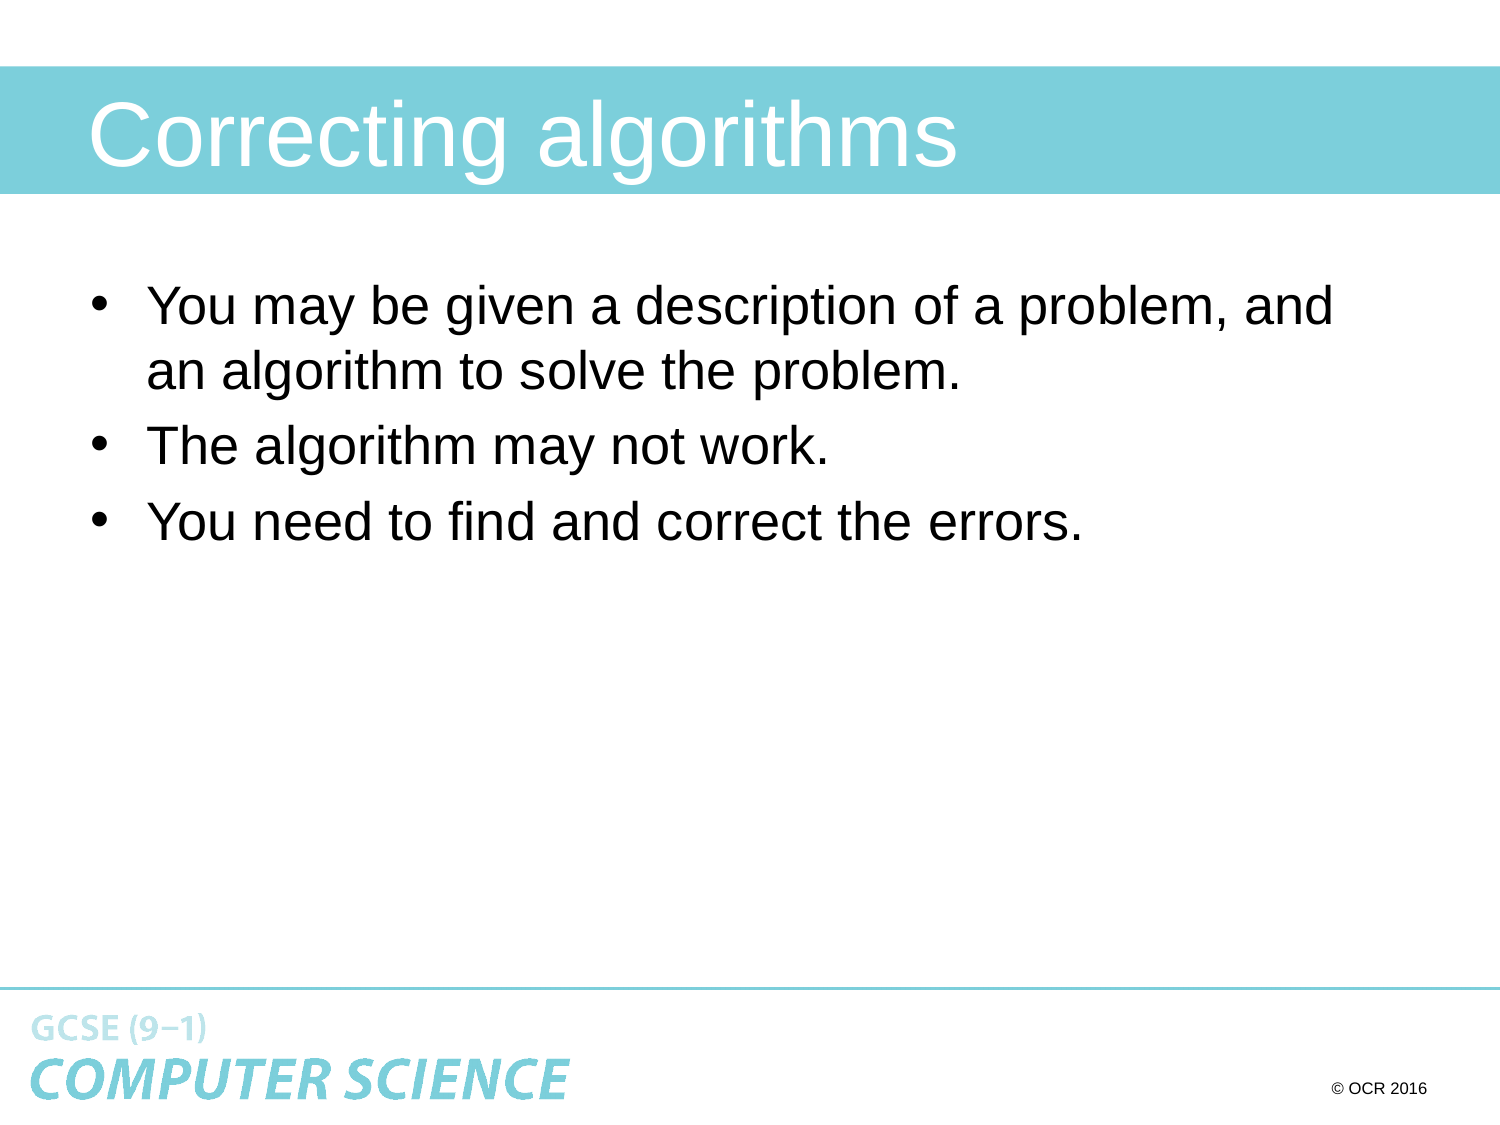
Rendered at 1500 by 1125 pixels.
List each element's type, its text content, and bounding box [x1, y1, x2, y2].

title Correcting algorithms [0, 66, 1500, 194]
list You may be given a description of a problem, and an algorithm to solve the problem. The algorithm may not work. You need to find and correct the errors. [75, 262, 1425, 965]
picture [0, 987, 1500, 1124]
